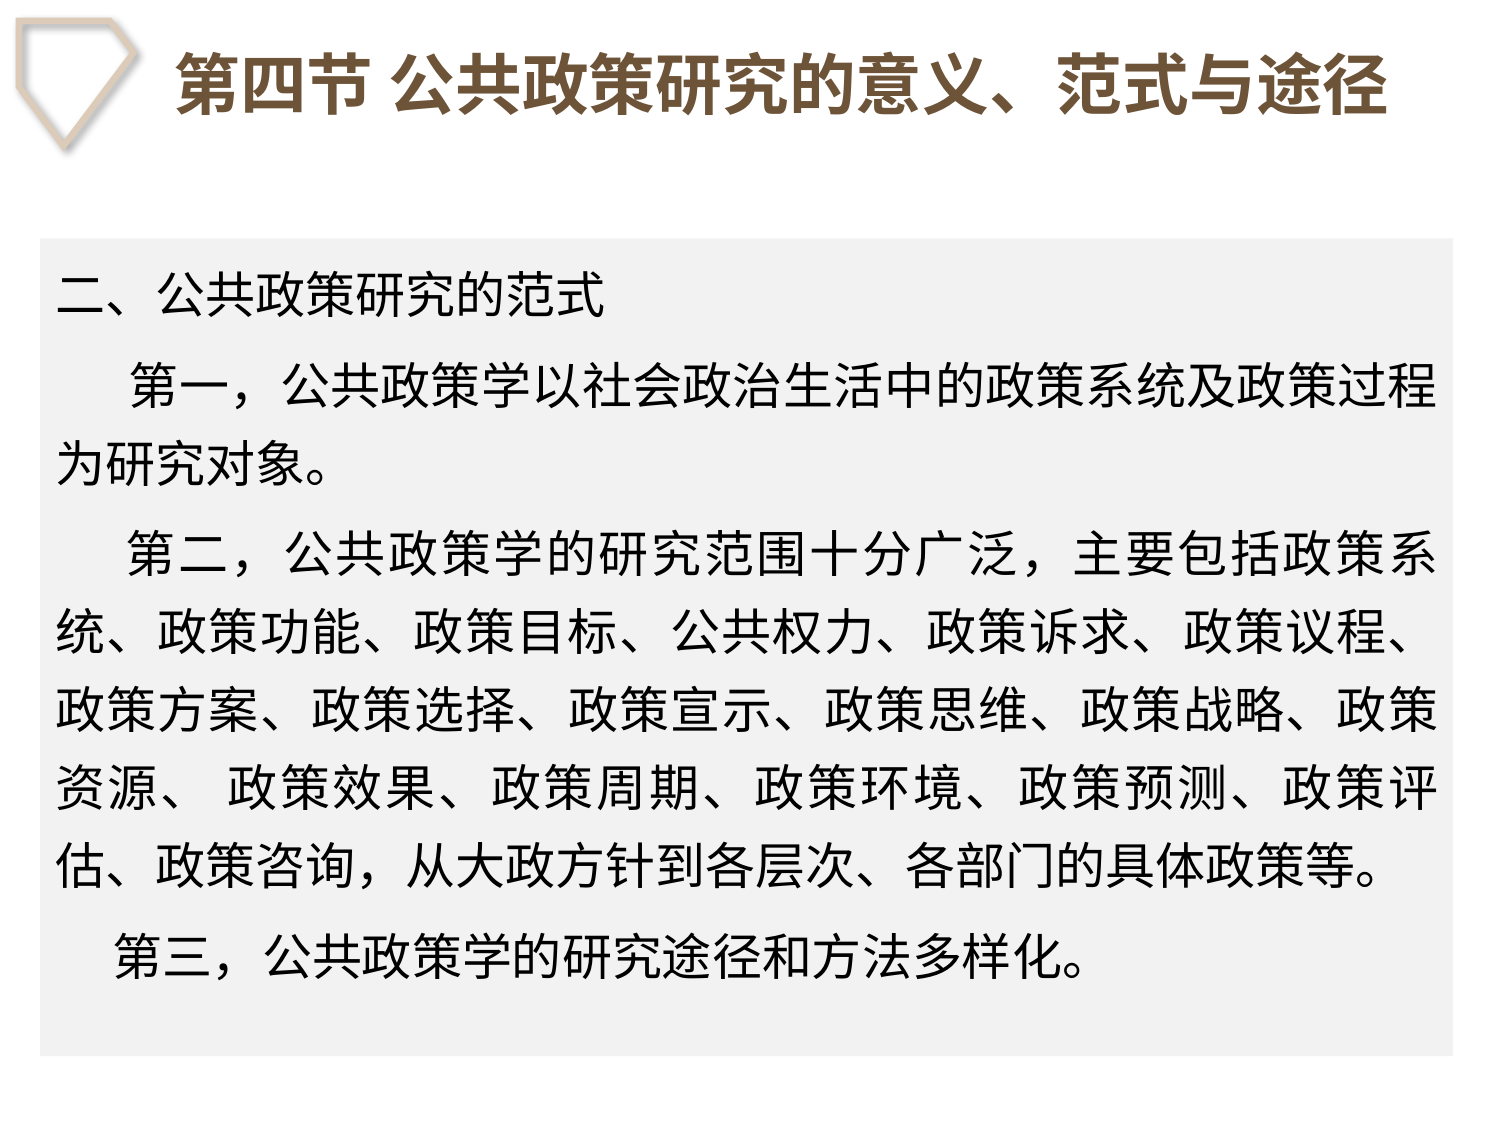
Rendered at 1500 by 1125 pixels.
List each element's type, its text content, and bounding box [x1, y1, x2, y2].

title 第四节 公共政策研究的意义、范式与途径 [158, 18, 1456, 159]
list 二、公共政策研究的范式 第一，公共政策学以社会政治生活中的政策系统及政策过程为研究对象。 第二，公共政策学的研究范围十分广泛，主要包括政策系统、政策功能、政策目标、公共权力、政策诉求、政策议程、政策方案、政策选择、政策宣示、政策思维、政策战略、政策资源、 政策效果、政策周期、政策环境、政策预测、政策评估、政策咨询，从大政方针到各层次、各部门的具体政策等。 第三，公共政策学的研究途径和方法多样化。 [40, 238, 1454, 1057]
